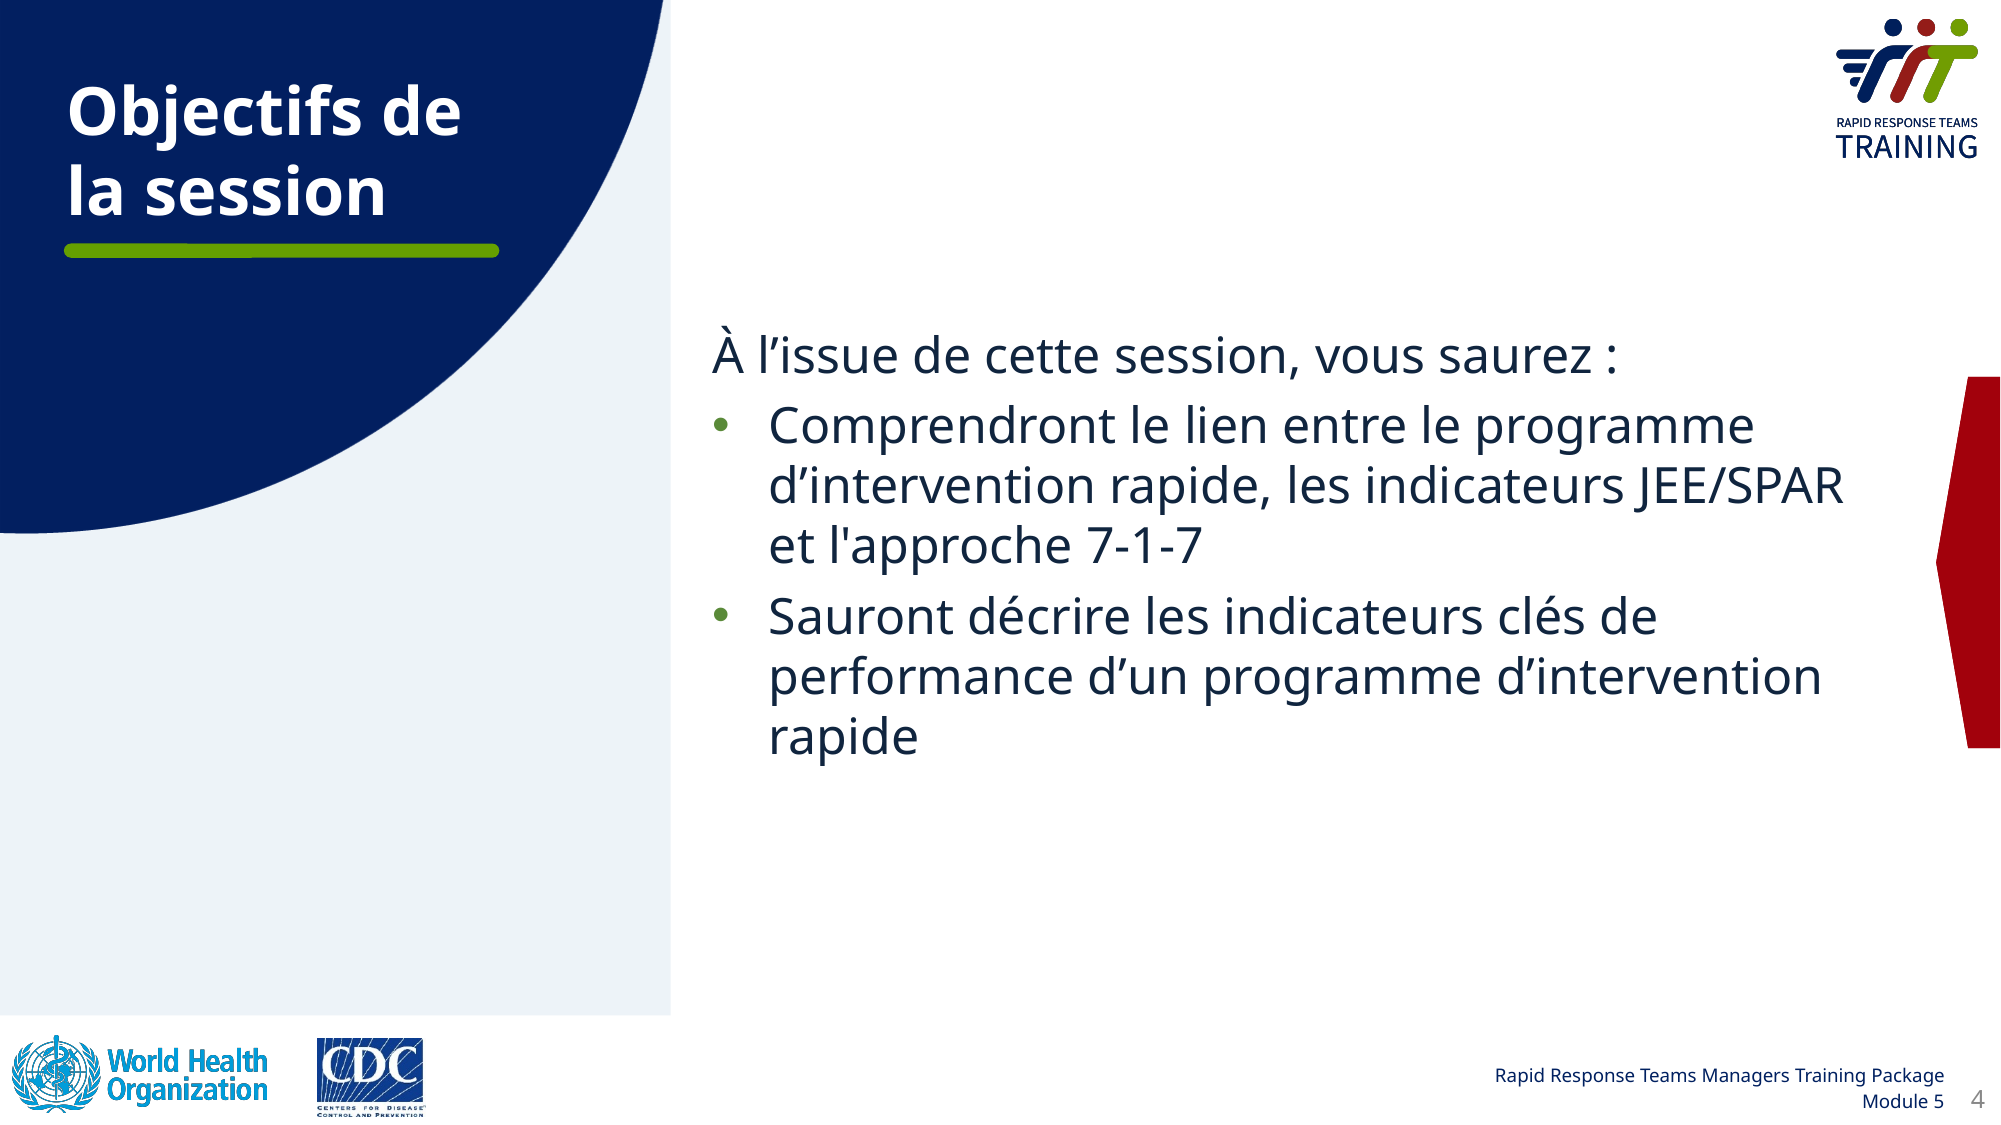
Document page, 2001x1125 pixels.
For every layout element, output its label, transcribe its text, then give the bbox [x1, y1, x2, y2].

picture [50, 1108, 62, 1113]
picture [1835, 19, 1978, 167]
picture [0, 0, 670, 538]
picture [12, 1035, 54, 1068]
picture [317, 1038, 426, 1117]
picture [59, 1035, 267, 1113]
picture [36, 1088, 78, 1105]
text_box À l’issue de cette session, vous saurez : Comprendront le lien entre le programme d’intervention rapide, les indicateurs JEE/SPAR et l'approche 7-1-7 Sauront décrire les indicateurs clés de performance dʼun programme d’intervention rapide [705, 315, 1881, 983]
text_box [1936, 376, 2000, 749]
picture [46, 1056, 54, 1062]
text_box Objectifs de la session [59, 61, 531, 237]
picture [12, 1083, 48, 1113]
text_box 4 [1557, 1076, 1993, 1121]
picture [34, 1054, 43, 1078]
picture [30, 1083, 37, 1091]
picture [40, 1062, 47, 1070]
picture [24, 1054, 36, 1087]
picture [71, 1053, 90, 1091]
picture [22, 1062, 26, 1077]
